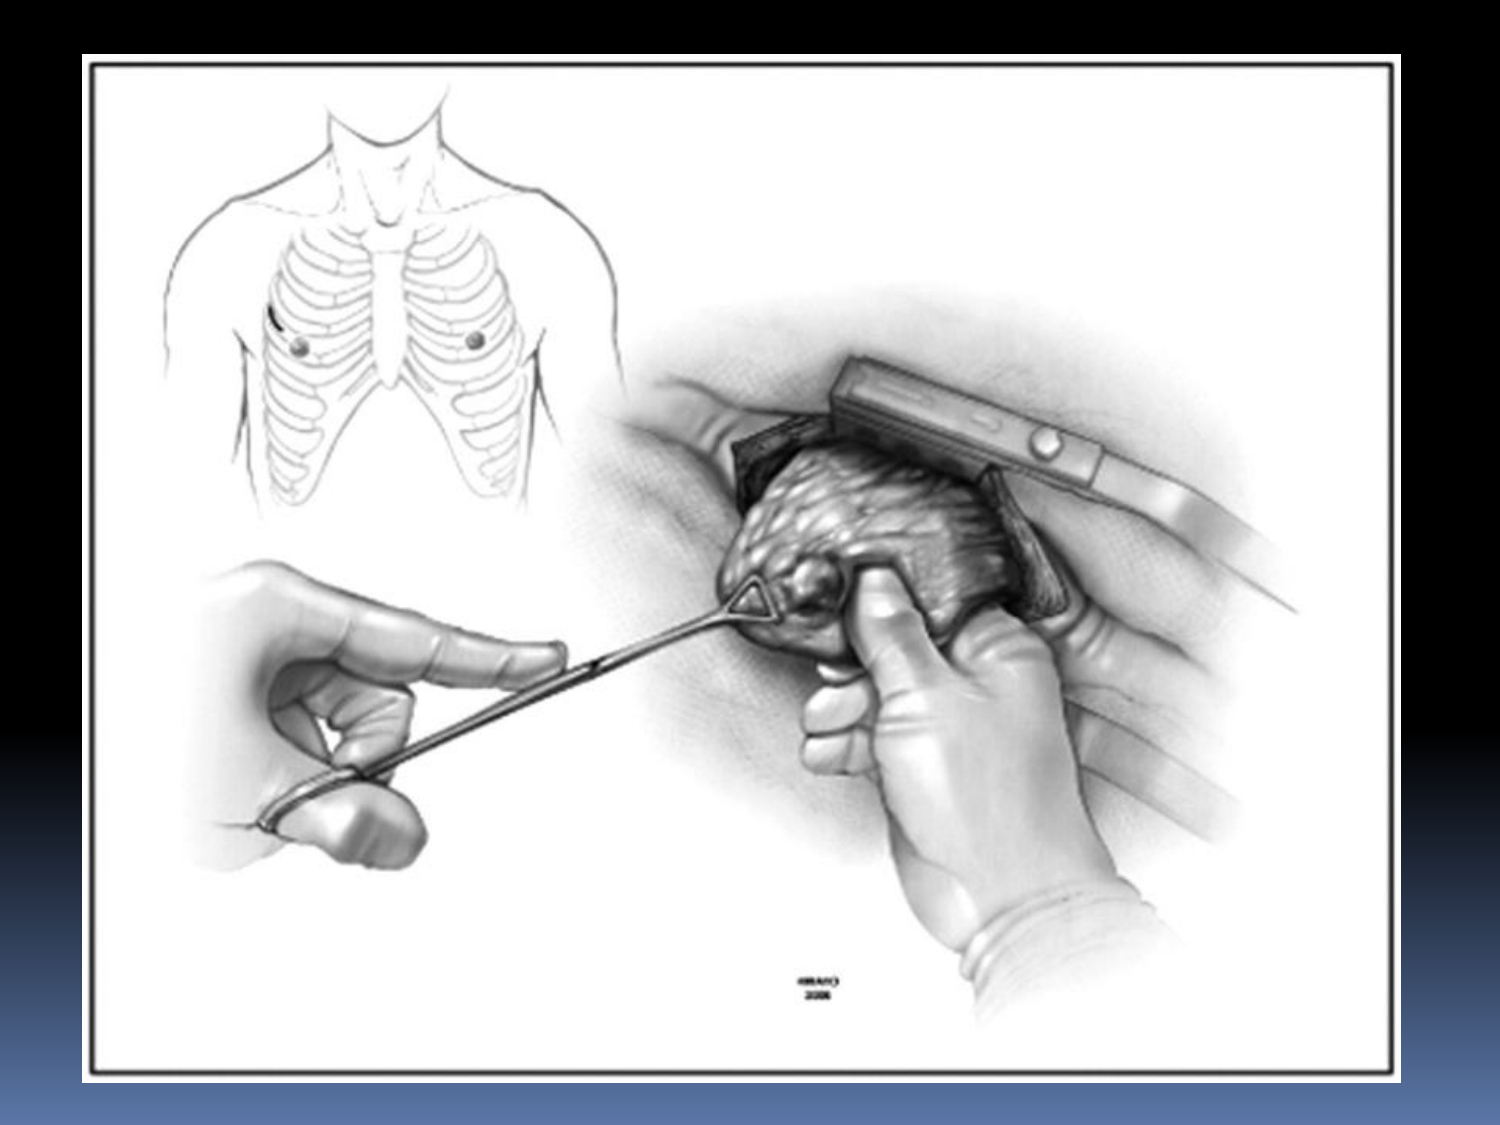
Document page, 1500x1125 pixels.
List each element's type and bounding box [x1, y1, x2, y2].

picture [81, 54, 1401, 1083]
